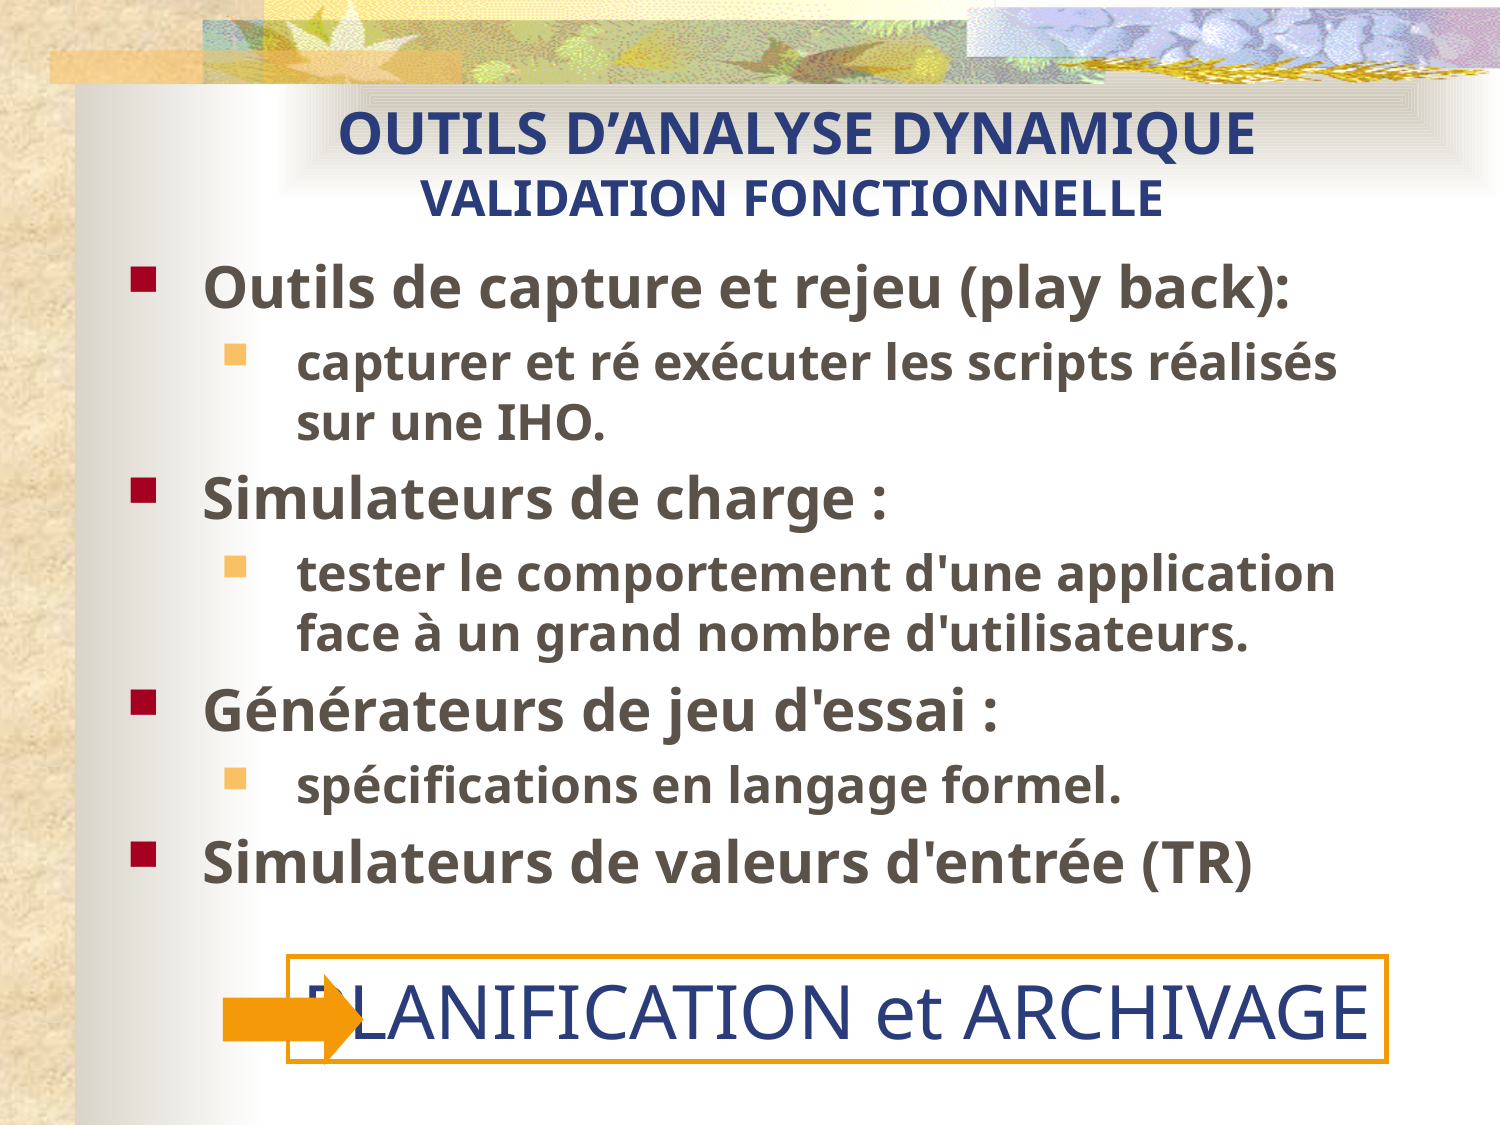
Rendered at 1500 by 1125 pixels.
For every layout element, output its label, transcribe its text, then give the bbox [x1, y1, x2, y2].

list Outils de capture et rejeu (play back): capturer et ré exécuter les scripts réalisés sur une IHO. Simulateurs de charge : tester le comportement d'une application face à un grand nombre d'utilisateurs. Générateurs de jeu d'essai : spécifications en langage formel. Simulateurs de valeurs d'entrée (TR) [112, 242, 1388, 1088]
text_box OUTILS D’ANALYSE DYNAMIQUE VALIDATION FONCTIONNELLE [322, 88, 1273, 234]
picture [0, 0, 1500, 1125]
